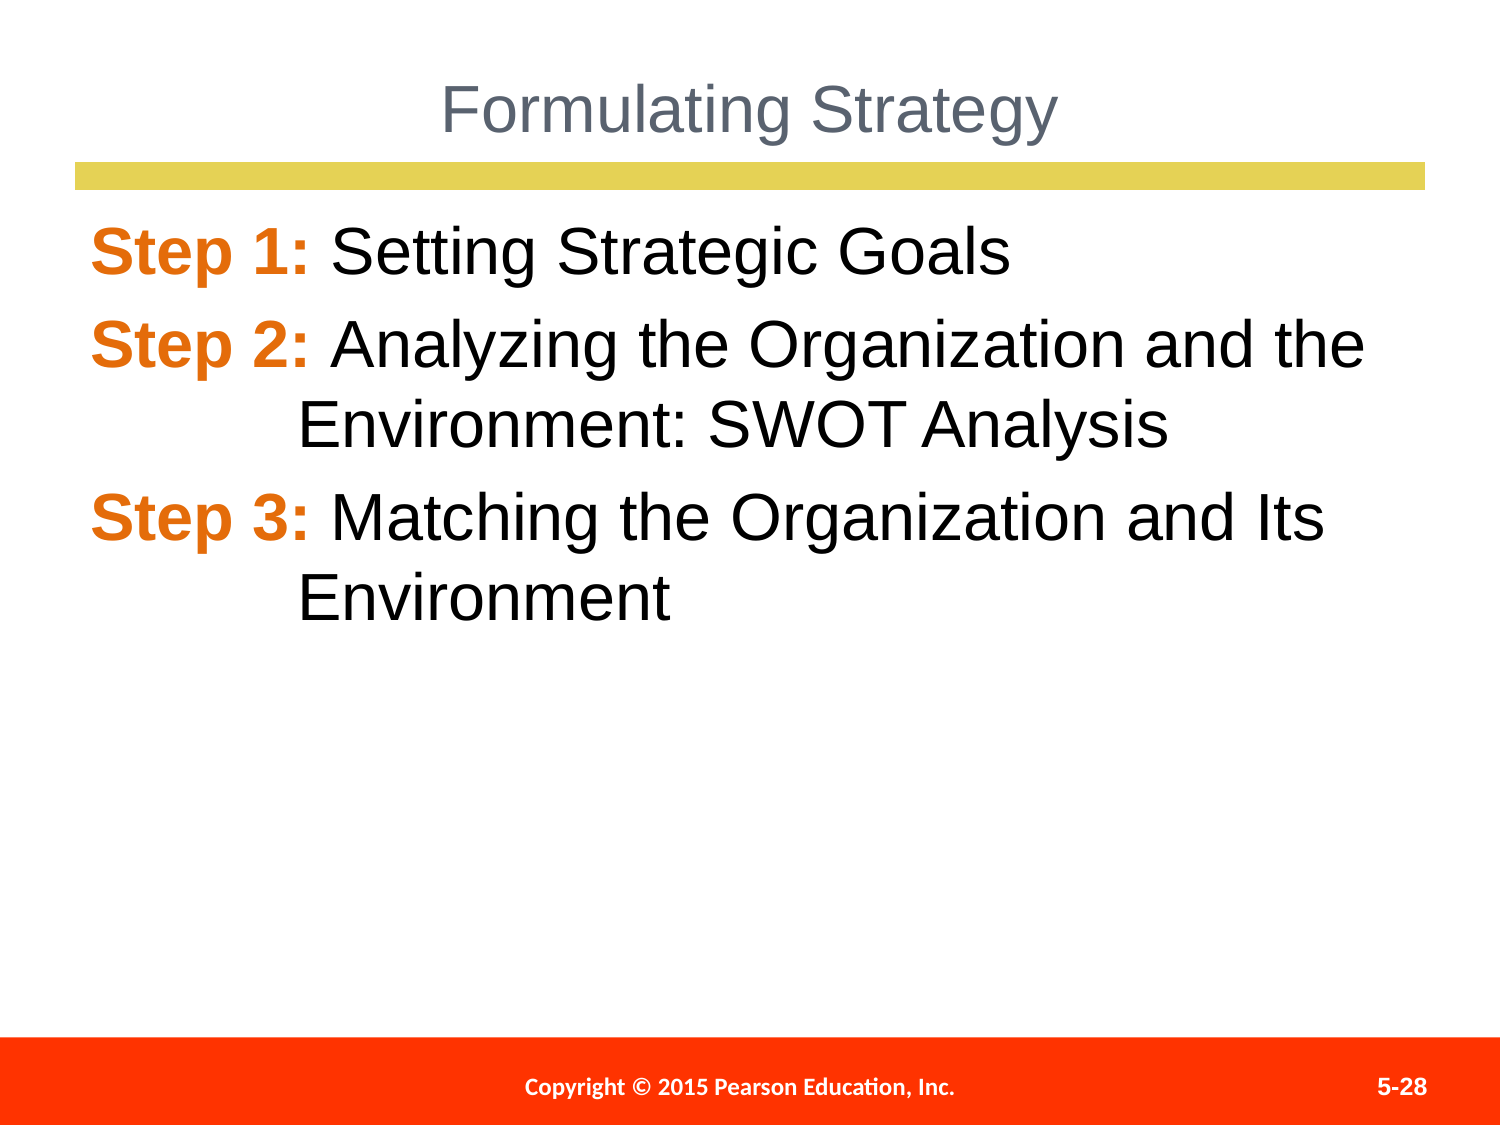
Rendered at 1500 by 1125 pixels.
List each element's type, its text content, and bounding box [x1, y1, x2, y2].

list Step 1: Setting Strategic Goals Step 2: Analyzing the Organization and the Environment: SWOT Analysis Step 3: Matching the Organization and Its Environment [74, 199, 1426, 1006]
title Formulating Strategy [74, 12, 1426, 199]
